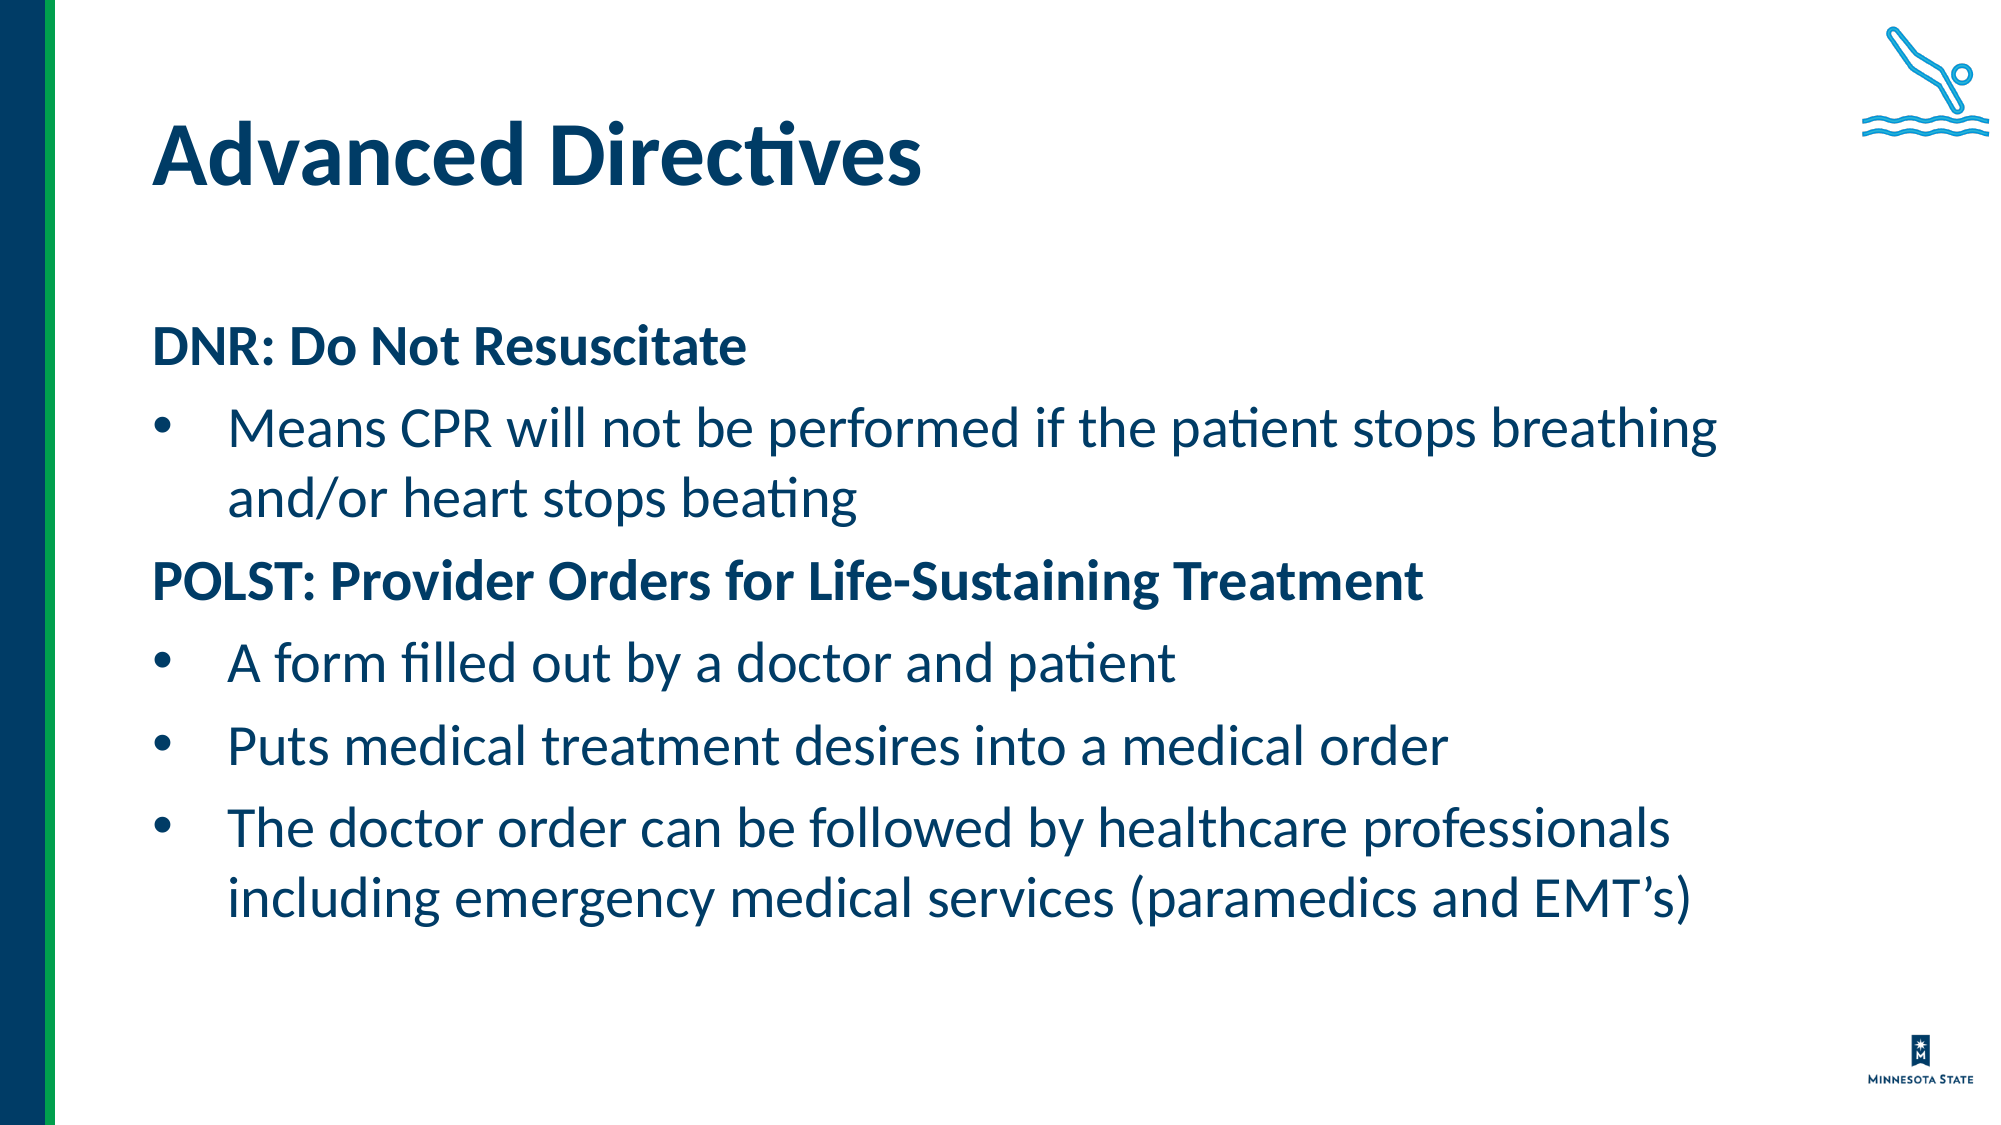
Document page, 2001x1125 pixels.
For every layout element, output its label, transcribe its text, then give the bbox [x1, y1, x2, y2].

picture [1849, 5, 2000, 157]
list DNR: Do Not Resuscitate Means CPR will not be performed if the patient stops breathing and/or heart stops beating POLST: Provider Orders for Life-Sustaining Treatment A form filled out by a doctor and patient Puts medical treatment desires into a medical order The doctor order can be followed by healthcare professionals including emergency medical services (paramedics and EMT’s) [137, 299, 1863, 1014]
picture [1823, 1028, 2001, 1095]
title Advanced Directives [137, 59, 1863, 253]
